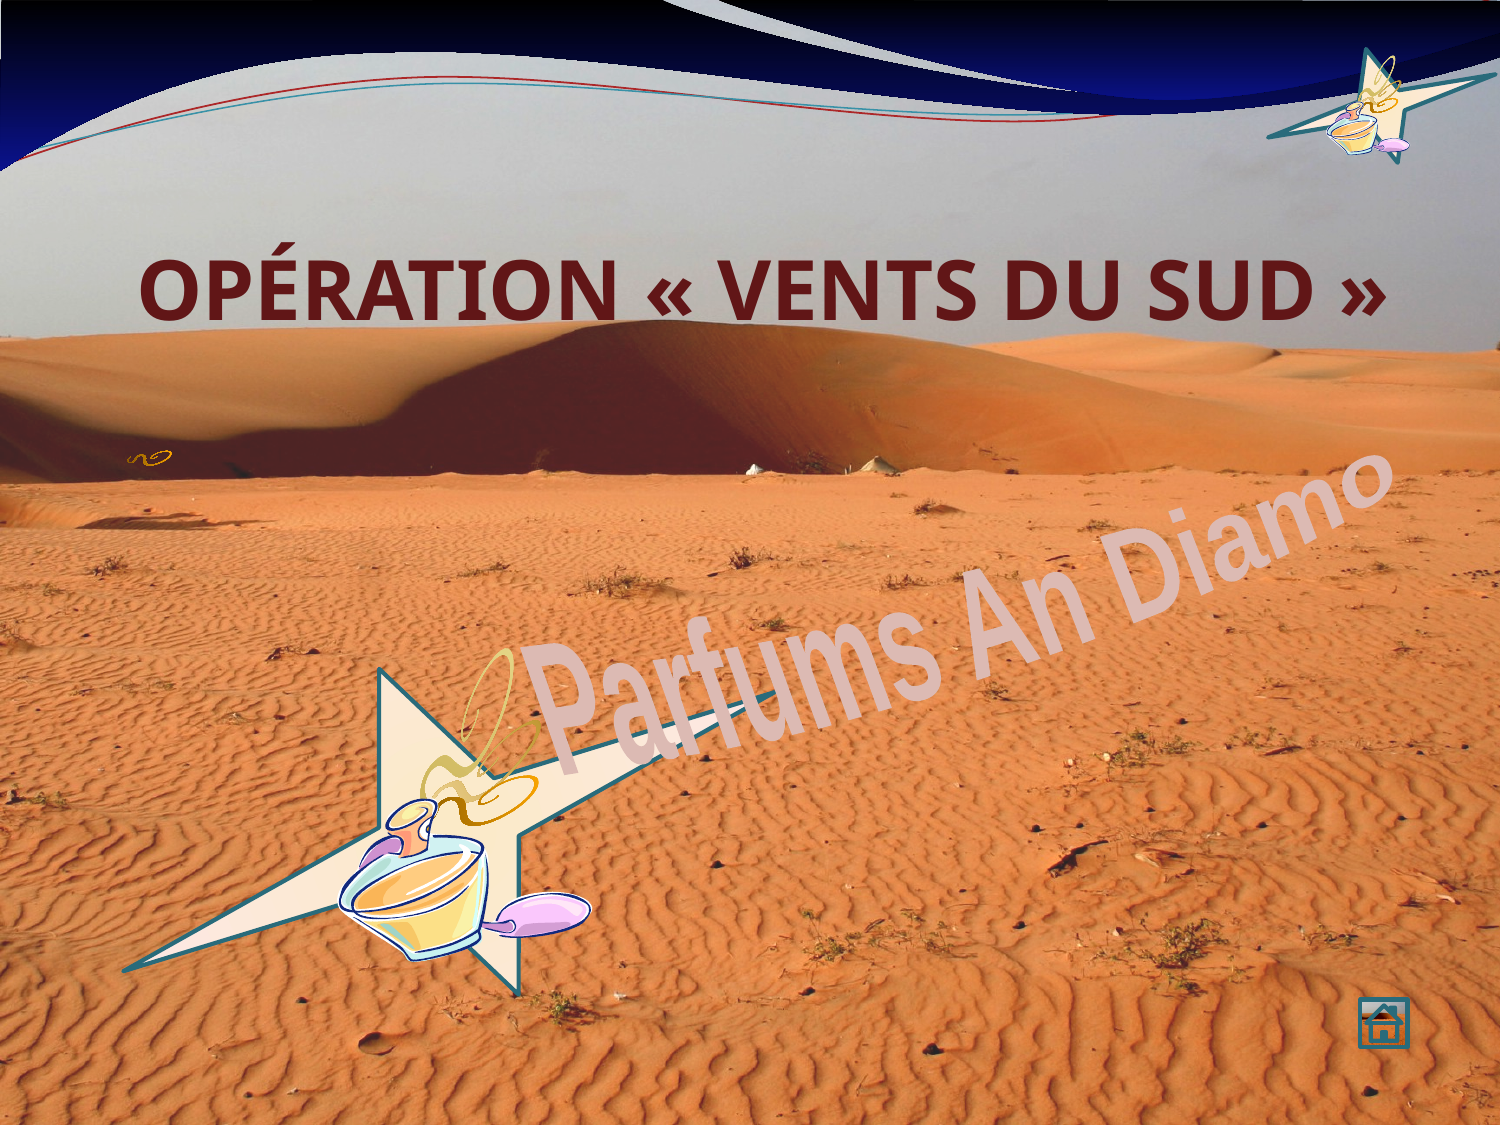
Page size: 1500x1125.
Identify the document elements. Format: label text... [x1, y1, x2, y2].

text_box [93, 642, 803, 1010]
title Opération « Vents du Sud » [106, 175, 1394, 338]
picture [1362, 1002, 1405, 1045]
table_header 2009 [83, 639, 811, 1026]
